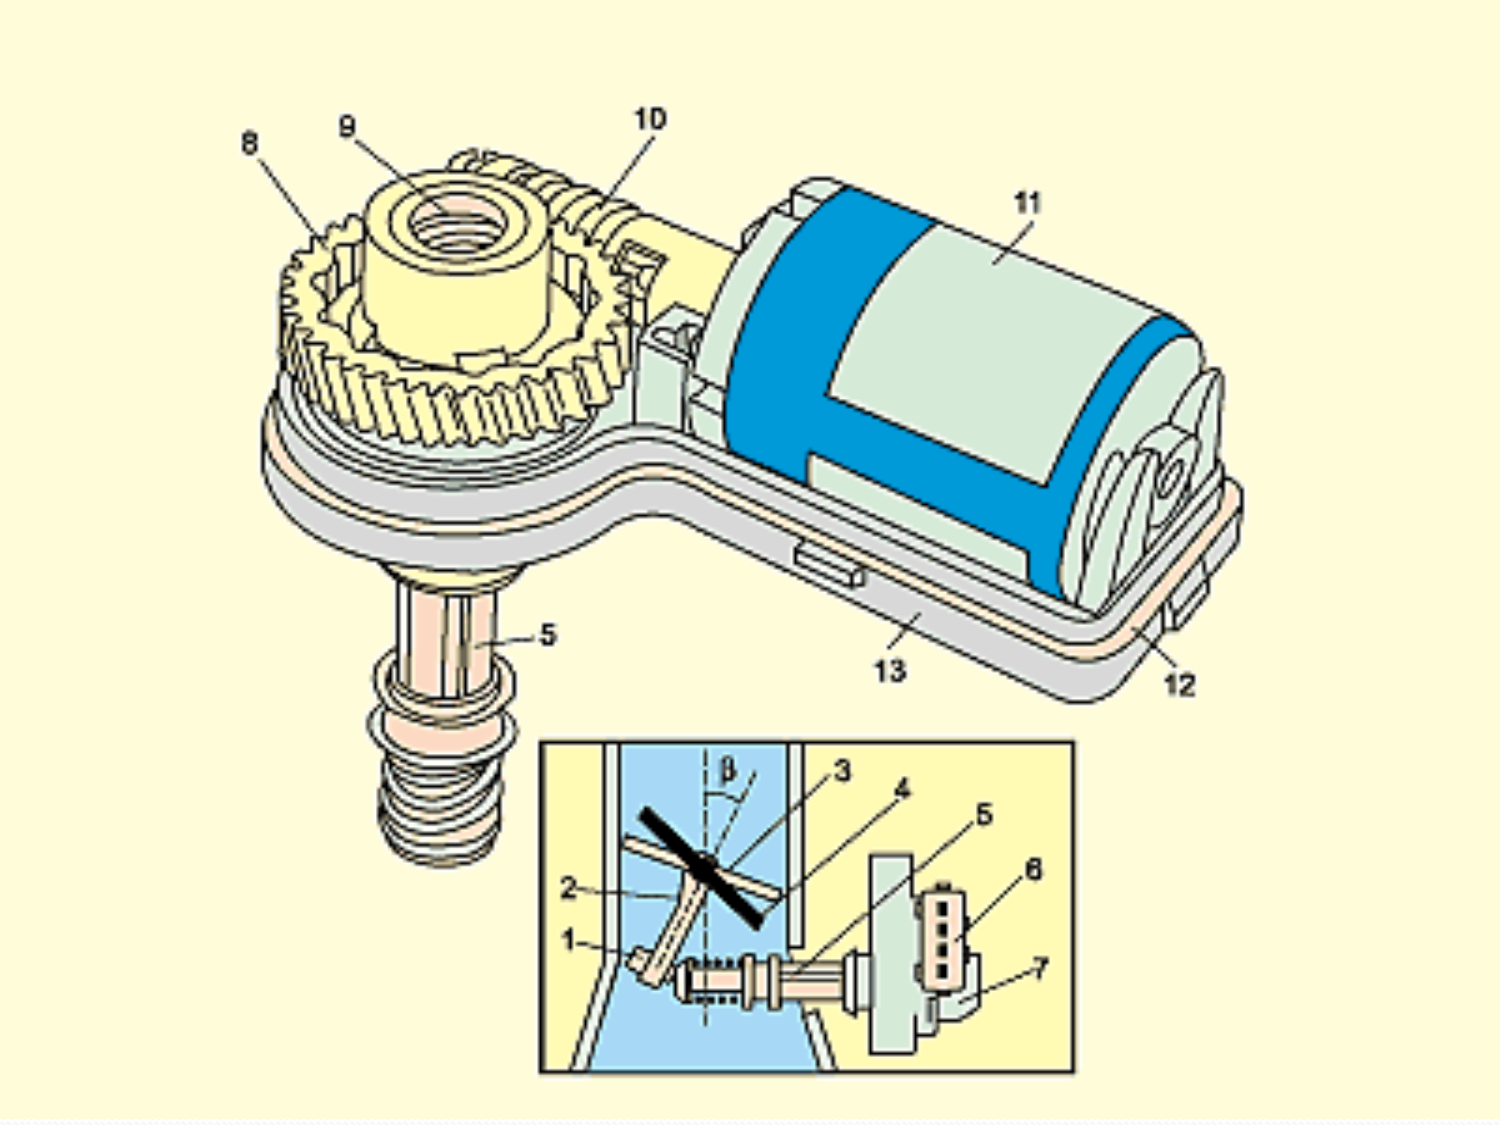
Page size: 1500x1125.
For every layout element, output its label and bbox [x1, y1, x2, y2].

list [0, 0, 1500, 1119]
